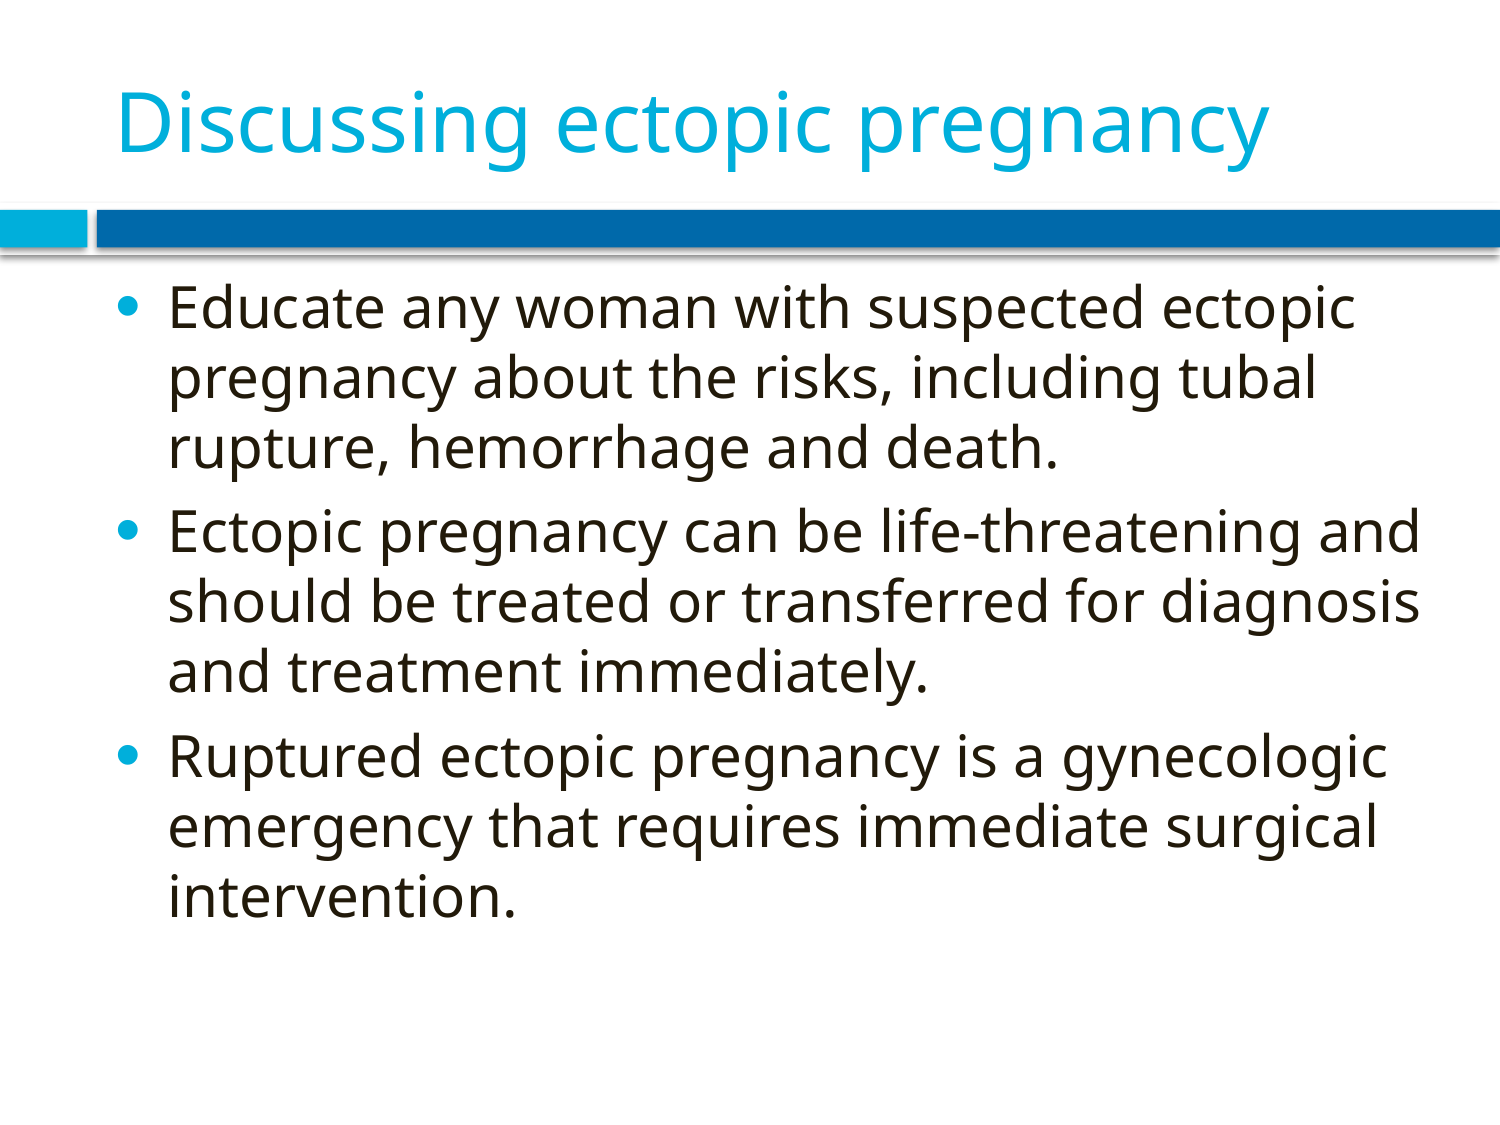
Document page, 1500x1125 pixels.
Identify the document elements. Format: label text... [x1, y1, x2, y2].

list Educate any woman with suspected ectopic pregnancy about the risks, including tubal rupture, hemorrhage and death. Ectopic pregnancy can be life-threatening and should be treated or transferred for diagnosis and treatment immediately. Ruptured ectopic pregnancy is a gynecologic emergency that requires immediate surgical intervention. [100, 262, 1438, 1005]
title Discussing ectopic pregnancy [99, 37, 1438, 200]
